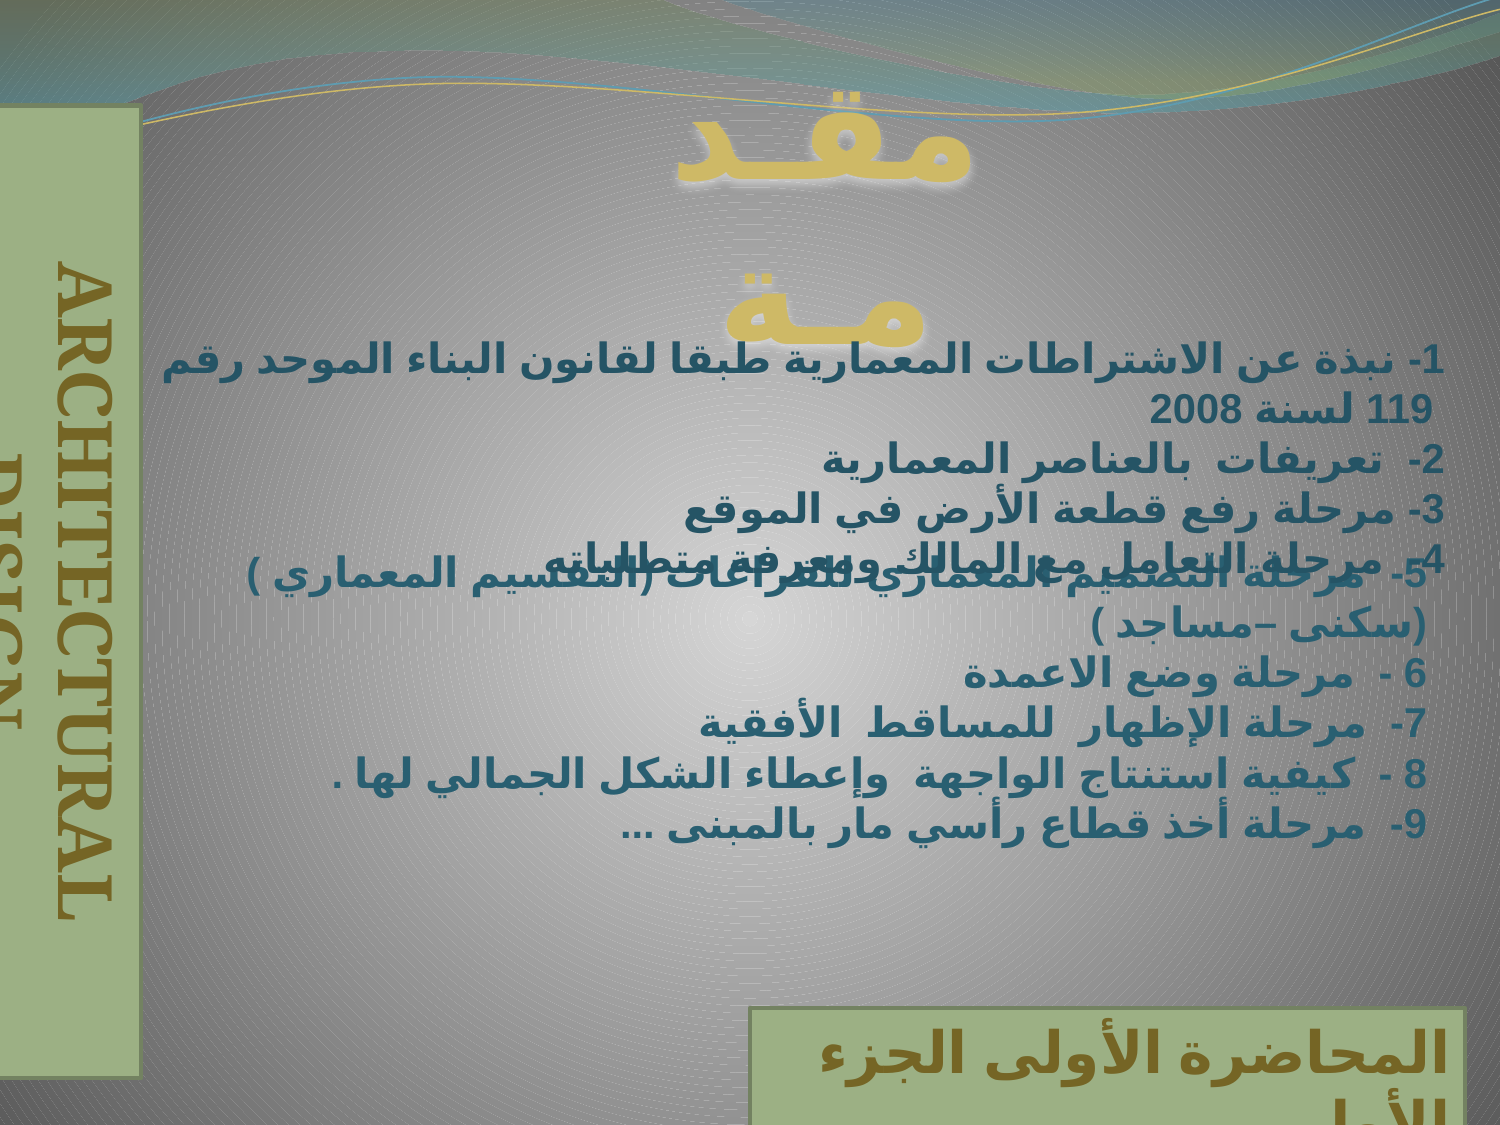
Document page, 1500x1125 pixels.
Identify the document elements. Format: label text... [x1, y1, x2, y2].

text_box مقـدمـة [632, 34, 1020, 324]
text_box Architectural Disign [0, 103, 143, 1080]
text_box المحاضرة الأولى الجزء الأول [748, 1006, 1467, 1125]
text_box 1- نبذة عن الاشتراطات المعمارية طبقا لقانون البناء الموحد رقم 119 لسنة 2008 2- تعريفات بالعناصر المعمارية 3- مرحلة رفع قطعة الأرض في الموقع 4- مرحلة التعامل مع المالك ومعرفة متطلباته [135, 324, 1460, 639]
text_box 5- مرحلة التصميم المعماري للفراغات (التقسيم المعماري ) (سكنى –مساجد ) 6 - مرحلة وضع الاعمدة 7- مرحلة الإظهار للمساقط الأفقية 8 - كيفية استنتاج الواجهة وإعطاء الشكل الجمالي لها . 9- مرحلة أخذ قطاع رأسي مار بالمبنى ... [152, 639, 1442, 904]
